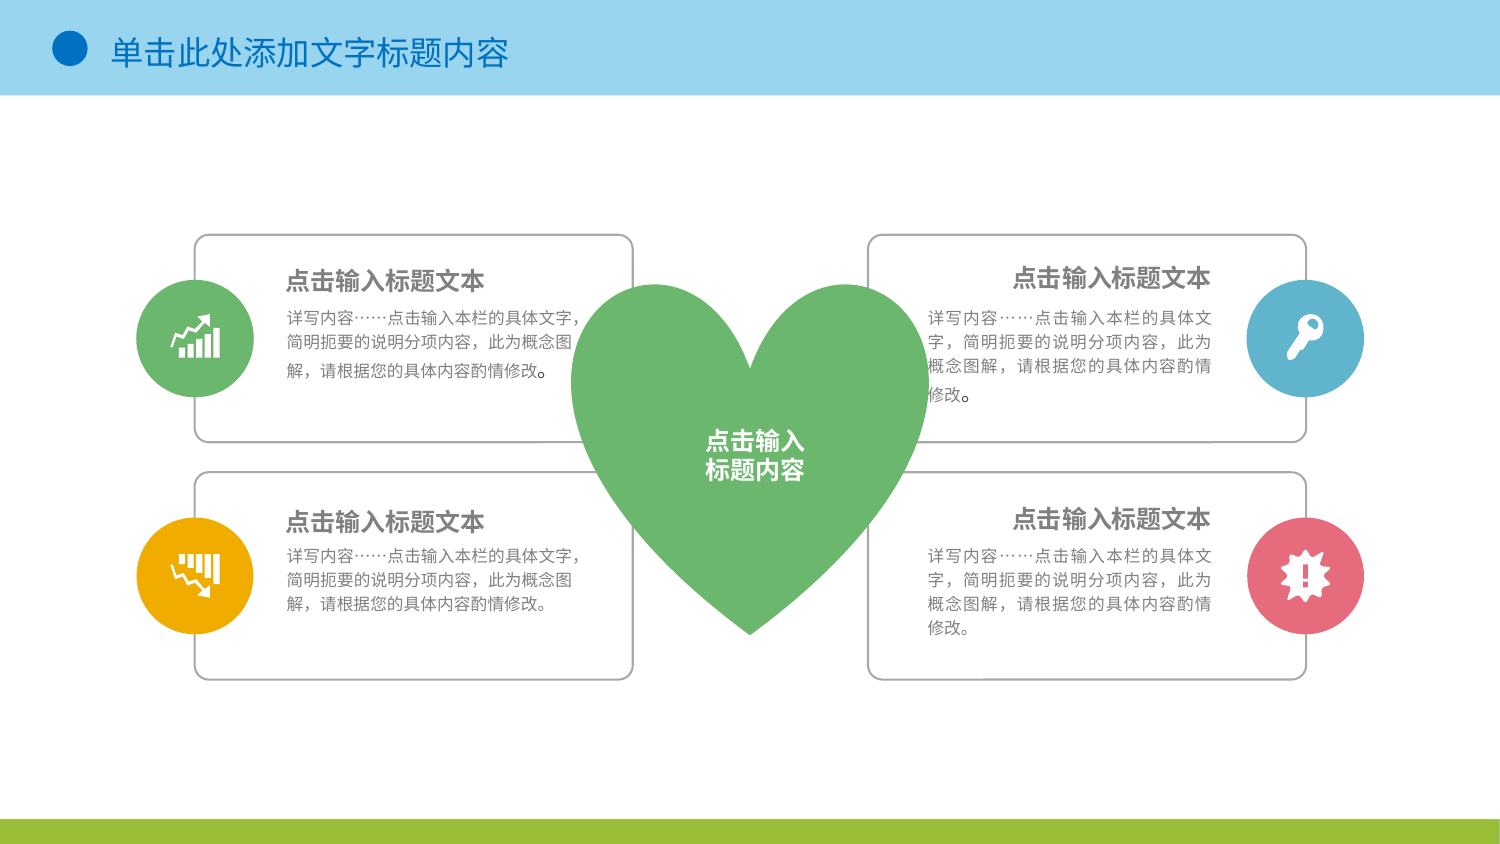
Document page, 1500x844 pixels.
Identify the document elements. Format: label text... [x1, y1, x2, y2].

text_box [136, 517, 254, 635]
text_box 点击输入标题文本 [982, 252, 1213, 302]
text_box [571, 284, 929, 636]
text_box 详写内容……点击输入本栏的具体文字，简明扼要的说明分项内容，此为概念图解，请根据您的具体内容酌情修改。 [286, 541, 573, 602]
text_box 详写内容……点击输入本栏的具体文字，简明扼要的说明分项内容，此为概念图解，请根据您的具体内容酌情修改。 [927, 303, 1213, 367]
text_box [1280, 549, 1331, 603]
text_box [1247, 517, 1365, 635]
text_box 点击输入标题文本 [285, 493, 516, 544]
text_box [867, 472, 1307, 680]
text_box 点击输入标题文本 [285, 252, 516, 302]
text_box 点击输入标题内容 [702, 415, 809, 494]
text_box [194, 472, 633, 680]
text_box 详写内容……点击输入本栏的具体文字，简明扼要的说明分项内容，此为概念图解，请根据您的具体内容酌情修改。 [286, 303, 573, 367]
picture [0, 820, 1500, 844]
picture [0, 0, 1500, 95]
text_box 点击输入标题文本 [982, 493, 1213, 544]
text_box [867, 234, 1307, 443]
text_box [135, 279, 255, 398]
text_box [194, 234, 633, 443]
text_box 详写内容……点击输入本栏的具体文字，简明扼要的说明分项内容，此为概念图解，请根据您的具体内容酌情修改。 [927, 541, 1213, 602]
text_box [1246, 279, 1365, 398]
